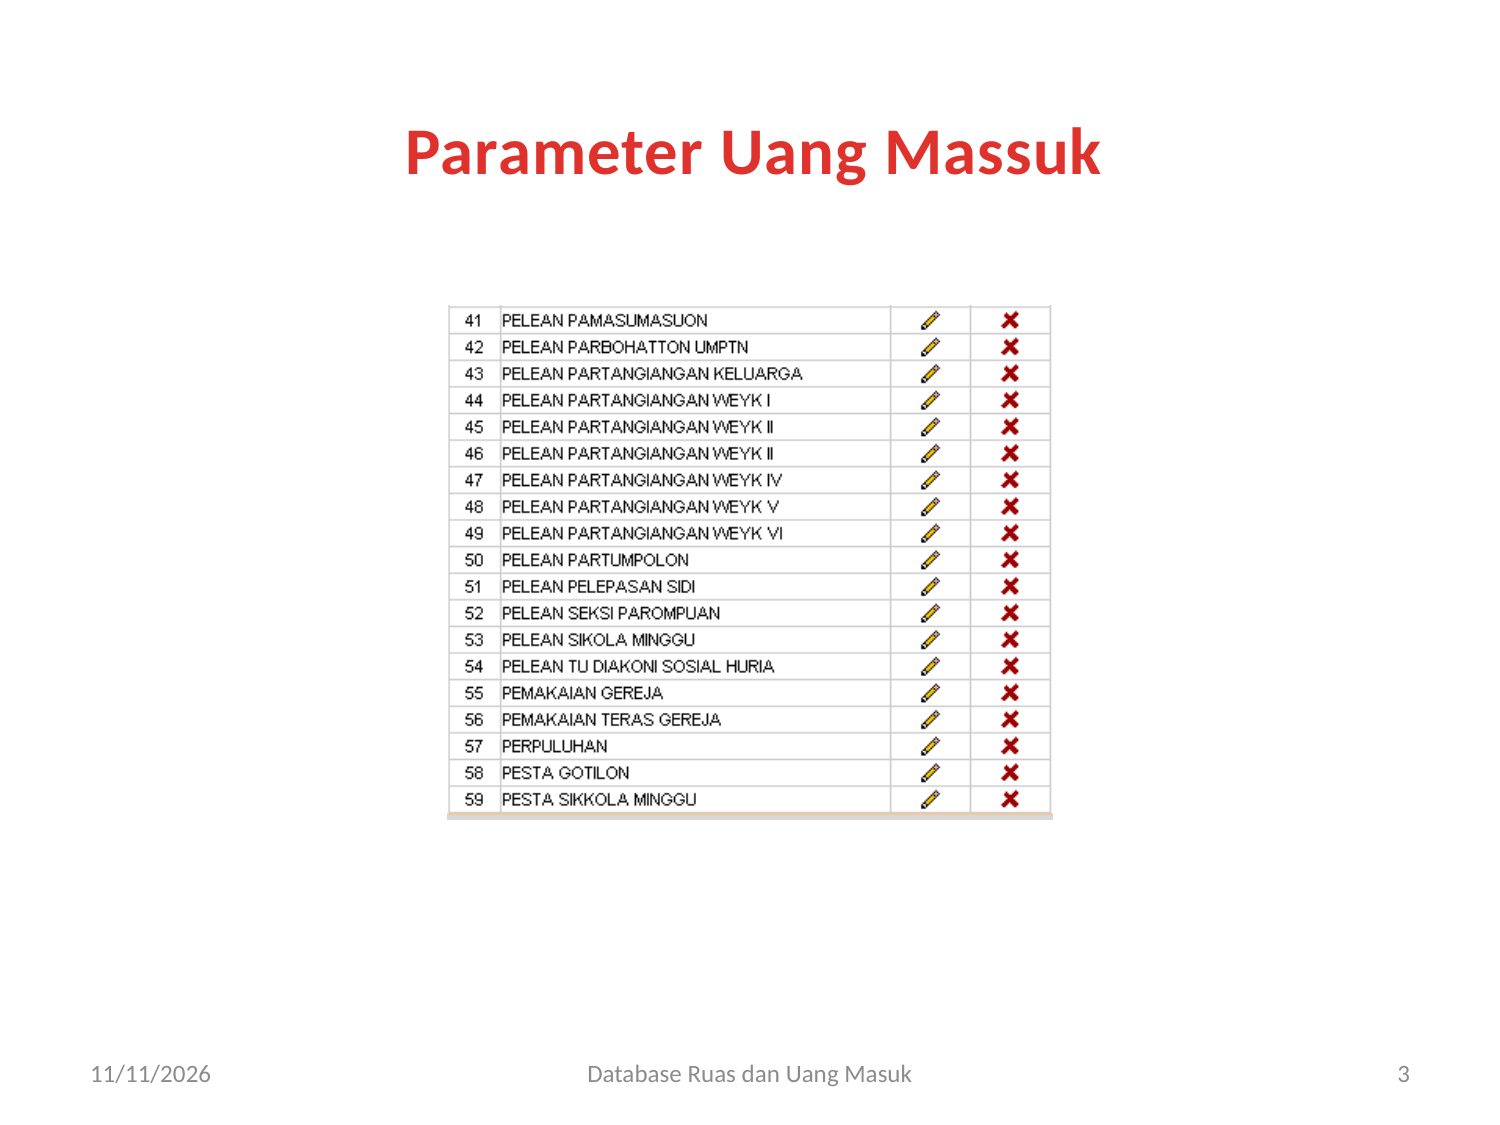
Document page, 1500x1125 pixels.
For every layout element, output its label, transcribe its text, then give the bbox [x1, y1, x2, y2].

slide_number 3 [1074, 1042, 1425, 1103]
picture [447, 305, 1053, 820]
text_box Parameter Uang Massuk [390, 99, 1118, 195]
footer Database Ruas dan Uang Masuk [512, 1042, 988, 1103]
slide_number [75, 1042, 425, 1103]
